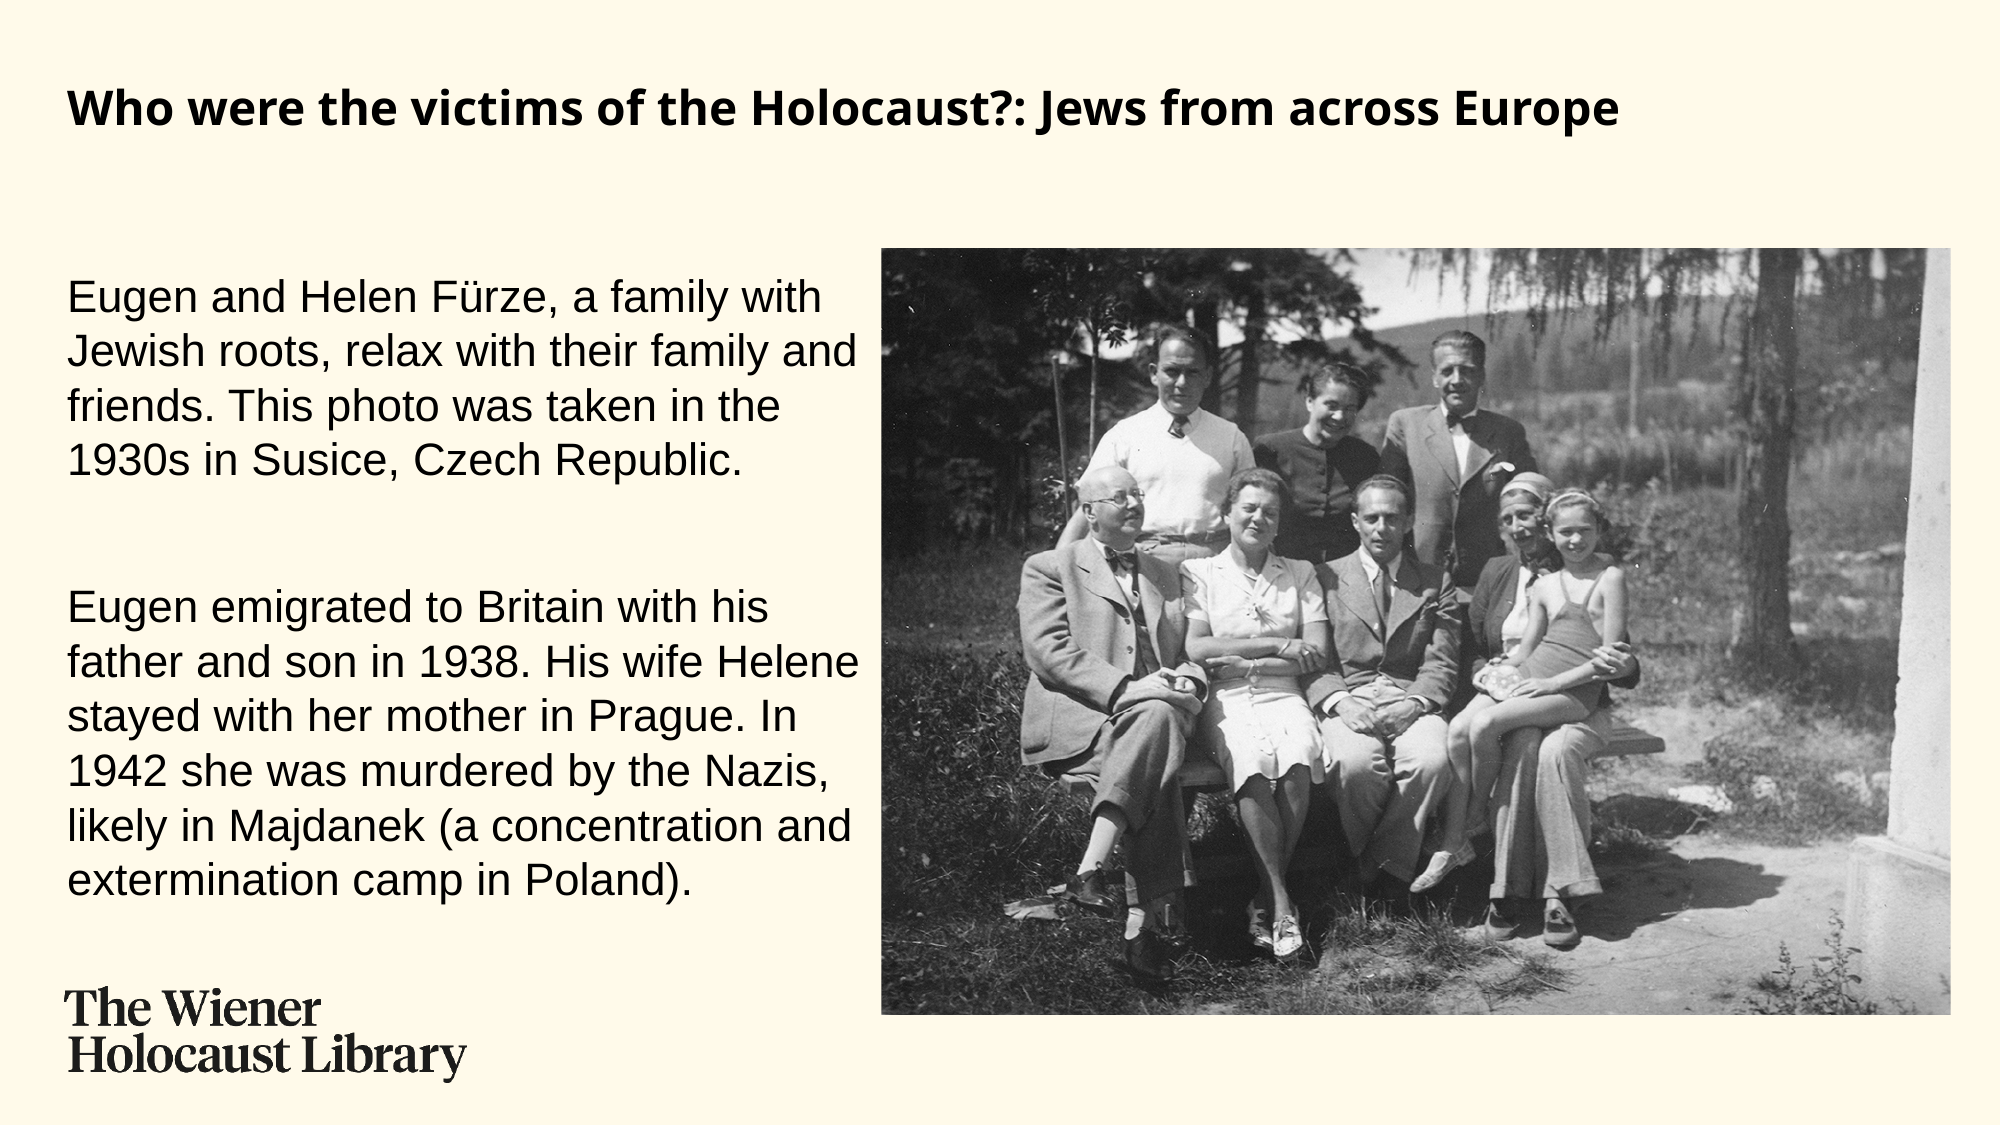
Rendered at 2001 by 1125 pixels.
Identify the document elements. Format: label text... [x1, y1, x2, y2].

picture [881, 248, 1951, 1015]
list Eugen and Helen Fürze, a family with Jewish roots, relax with their family and friends. This photo was taken in the 1930s in Susice, Czech Republic. Eugen emigrated to Britain with his father and son in 1938. His wife Helene stayed with her mother in Prague. In 1942 she was murdered by the Nazis, likely in Majdanek (a concentration and extermination camp in Poland). [52, 185, 882, 953]
picture [64, 986, 467, 1083]
title Who were the victims of the Holocaust?: Jews from across Europe [52, 64, 1869, 156]
